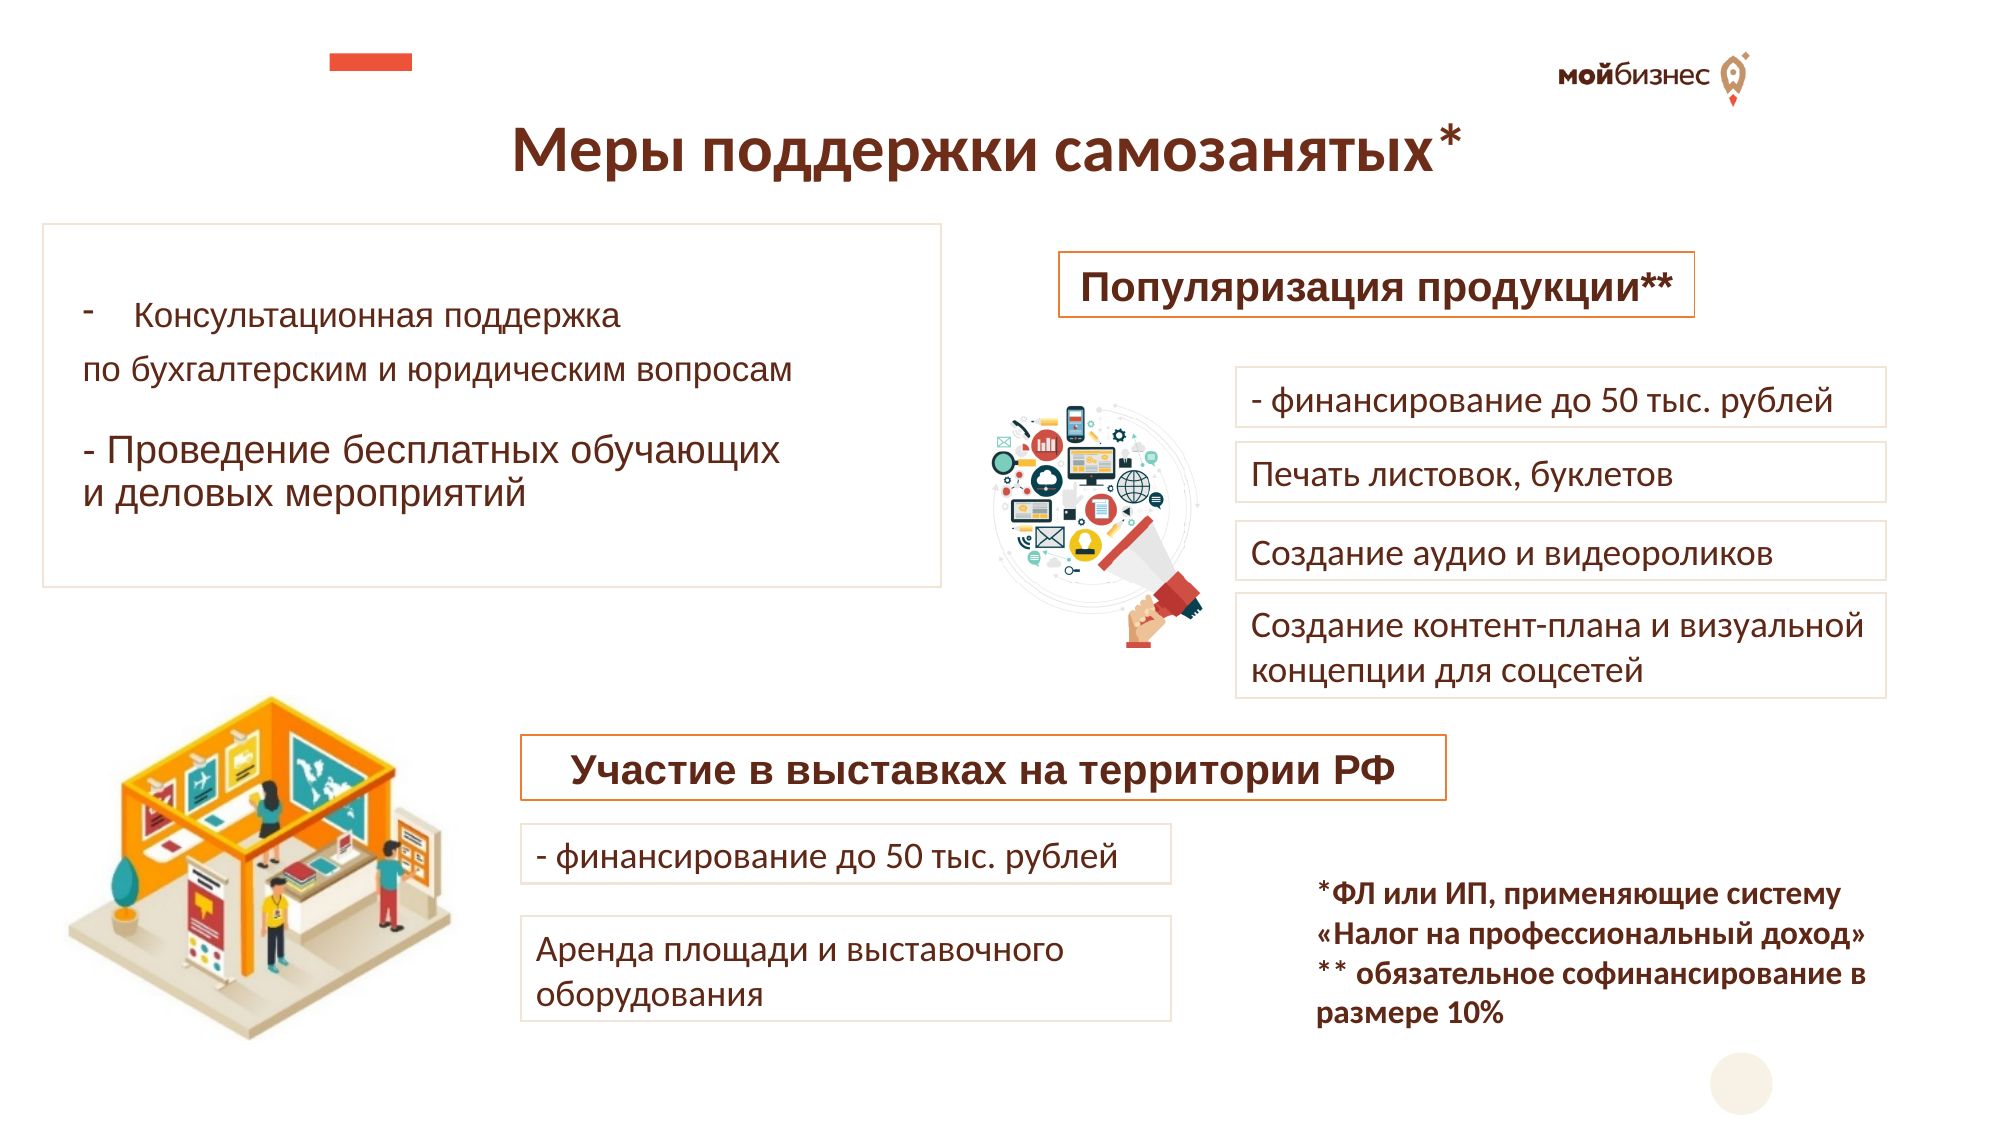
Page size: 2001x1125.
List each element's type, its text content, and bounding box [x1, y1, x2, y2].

text_box - финансирование до 50 тыс. рублей [1236, 367, 1886, 427]
text_box Меры поддержки самозанятых* [496, 97, 1499, 192]
text_box - финансирование до 50 тыс. рублей [521, 823, 1171, 884]
text_box Участие в выставках на территории РФ [520, 734, 1447, 801]
text_box Популяризация продукции** [1058, 251, 1695, 318]
text_box Аренда площади и выставочного оборудования [521, 916, 1171, 1022]
text_box Создание контент-плана и визуальной концепции для соцсетей [1236, 592, 1886, 698]
text_box Печать листовок, буклетов [1236, 442, 1886, 502]
picture [48, 695, 472, 1041]
picture [1559, 51, 1750, 107]
text_box Создание аудио и видеороликов [1236, 520, 1886, 581]
text_box [43, 224, 941, 587]
text_box *ФЛ или ИП, применяющие систему «Налог на профессиональный доход» ** обязательное софинансирование в размере 10% [1301, 863, 1951, 1038]
picture [967, 386, 1221, 648]
